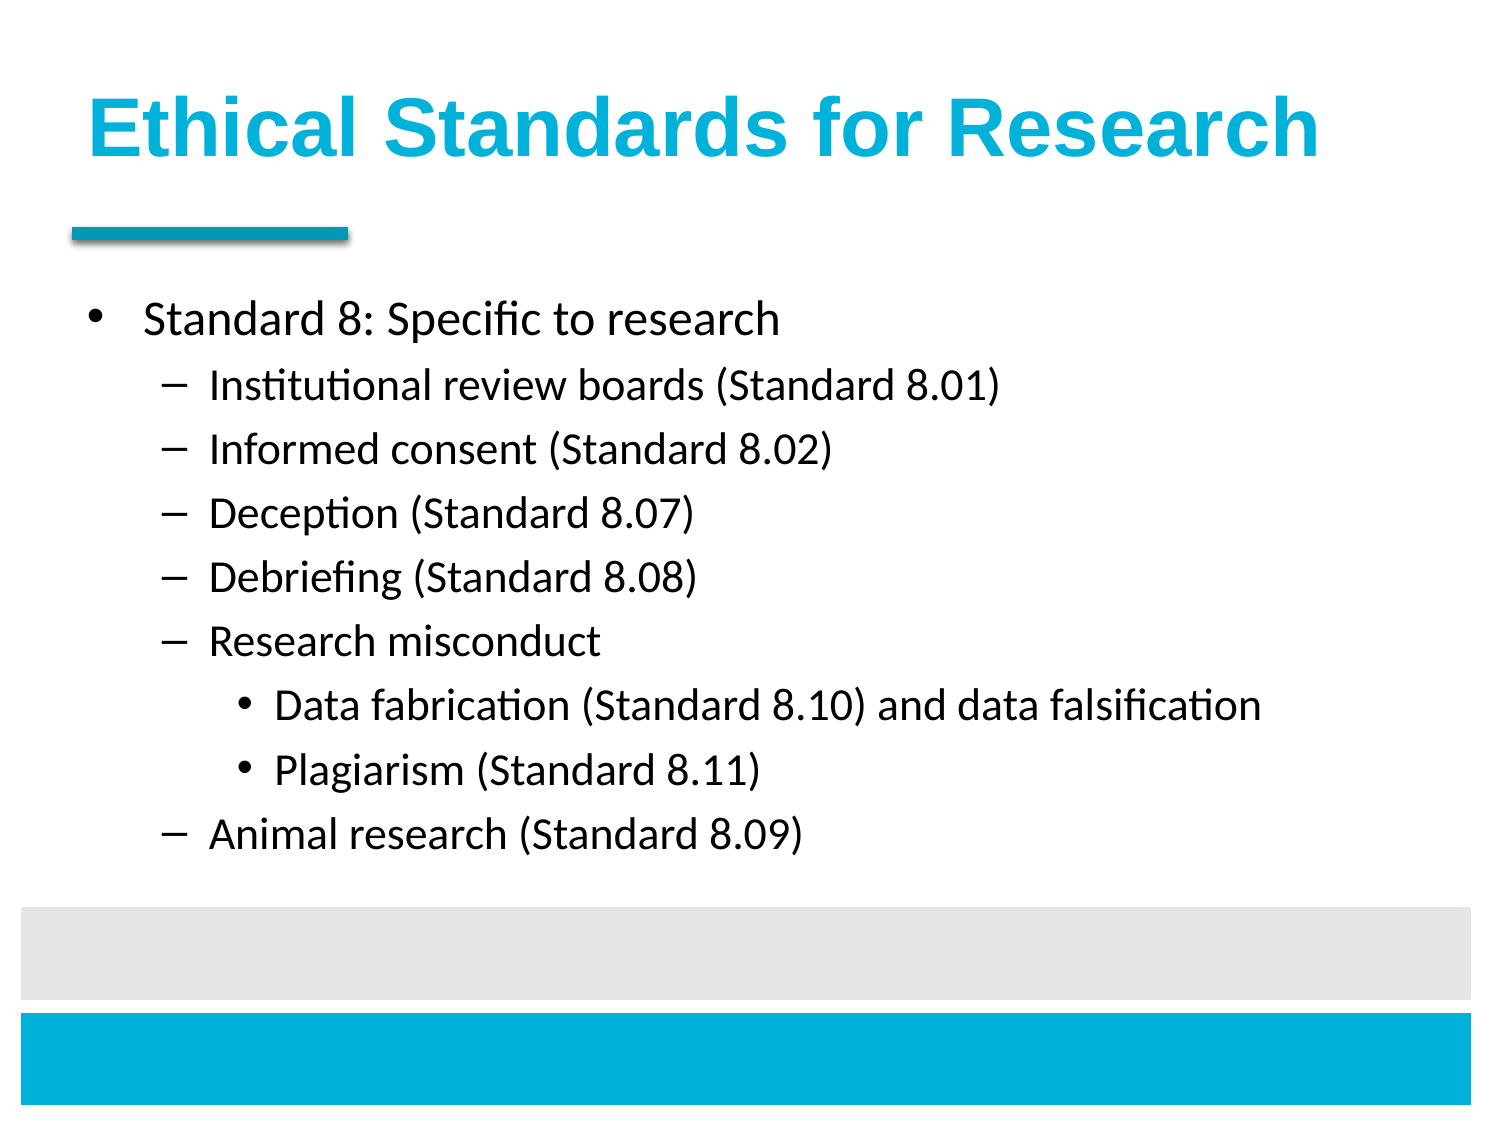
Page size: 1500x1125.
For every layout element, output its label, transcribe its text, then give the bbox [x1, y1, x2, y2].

title Ethical Standards for Research [72, 29, 1423, 218]
list Standard 8: Specific to research Institutional review boards (Standard 8.01) Informed consent (Standard 8.02) Deception (Standard 8.07) Debriefing (Standard 8.08) Research misconduct Data fabrication (Standard 8.10) and data falsification Plagiarism (Standard 8.11) Animal research (Standard 8.09) [72, 277, 1423, 999]
